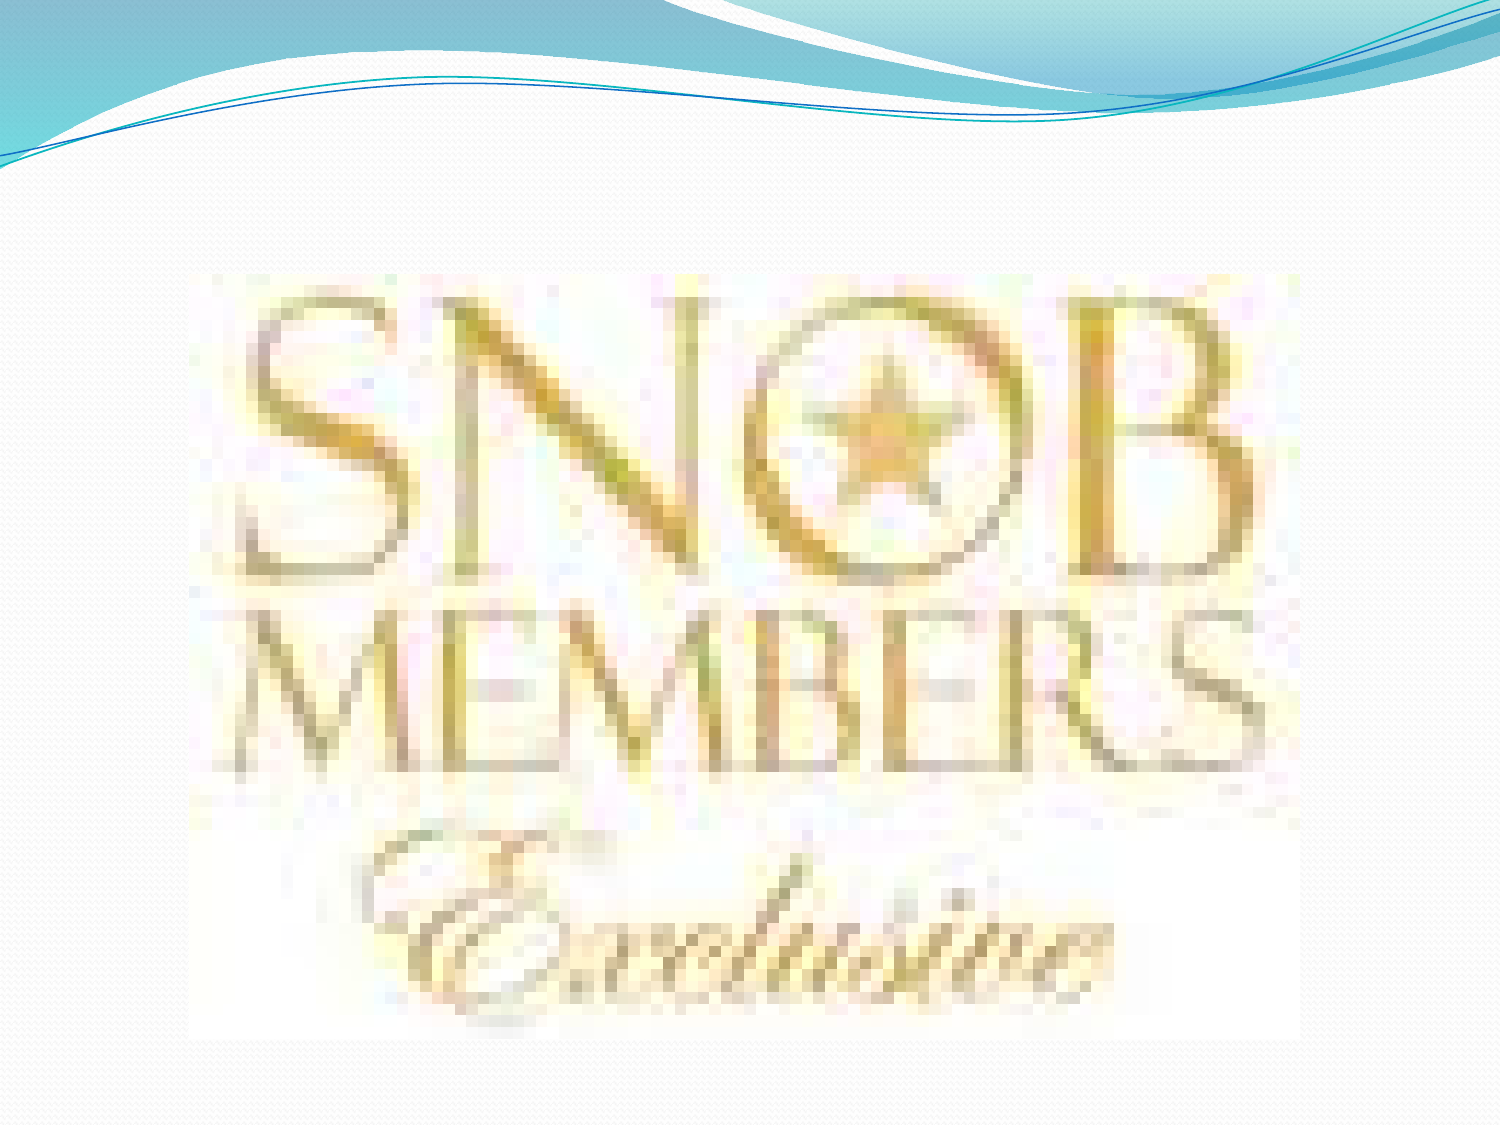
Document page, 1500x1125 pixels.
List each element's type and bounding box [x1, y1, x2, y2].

list [189, 274, 1301, 1039]
